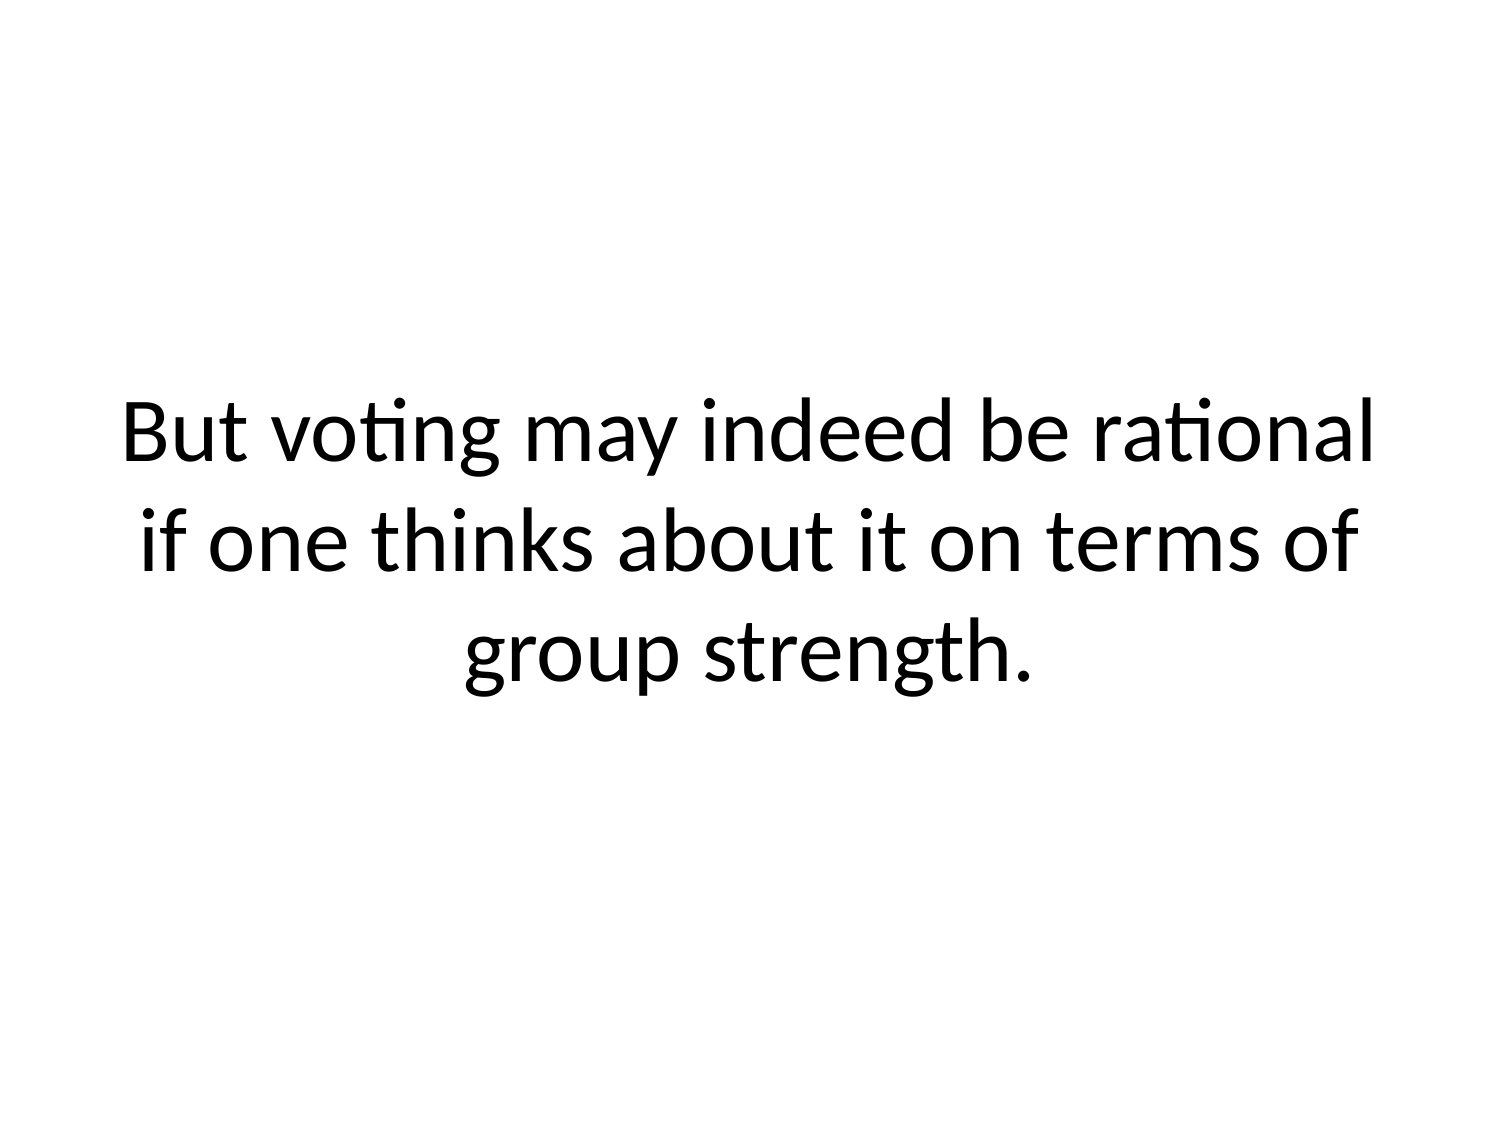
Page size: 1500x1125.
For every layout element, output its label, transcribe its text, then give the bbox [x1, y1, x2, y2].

title But voting may indeed be rational if one thinks about it on terms of group strength. [74, 44, 1426, 1026]
